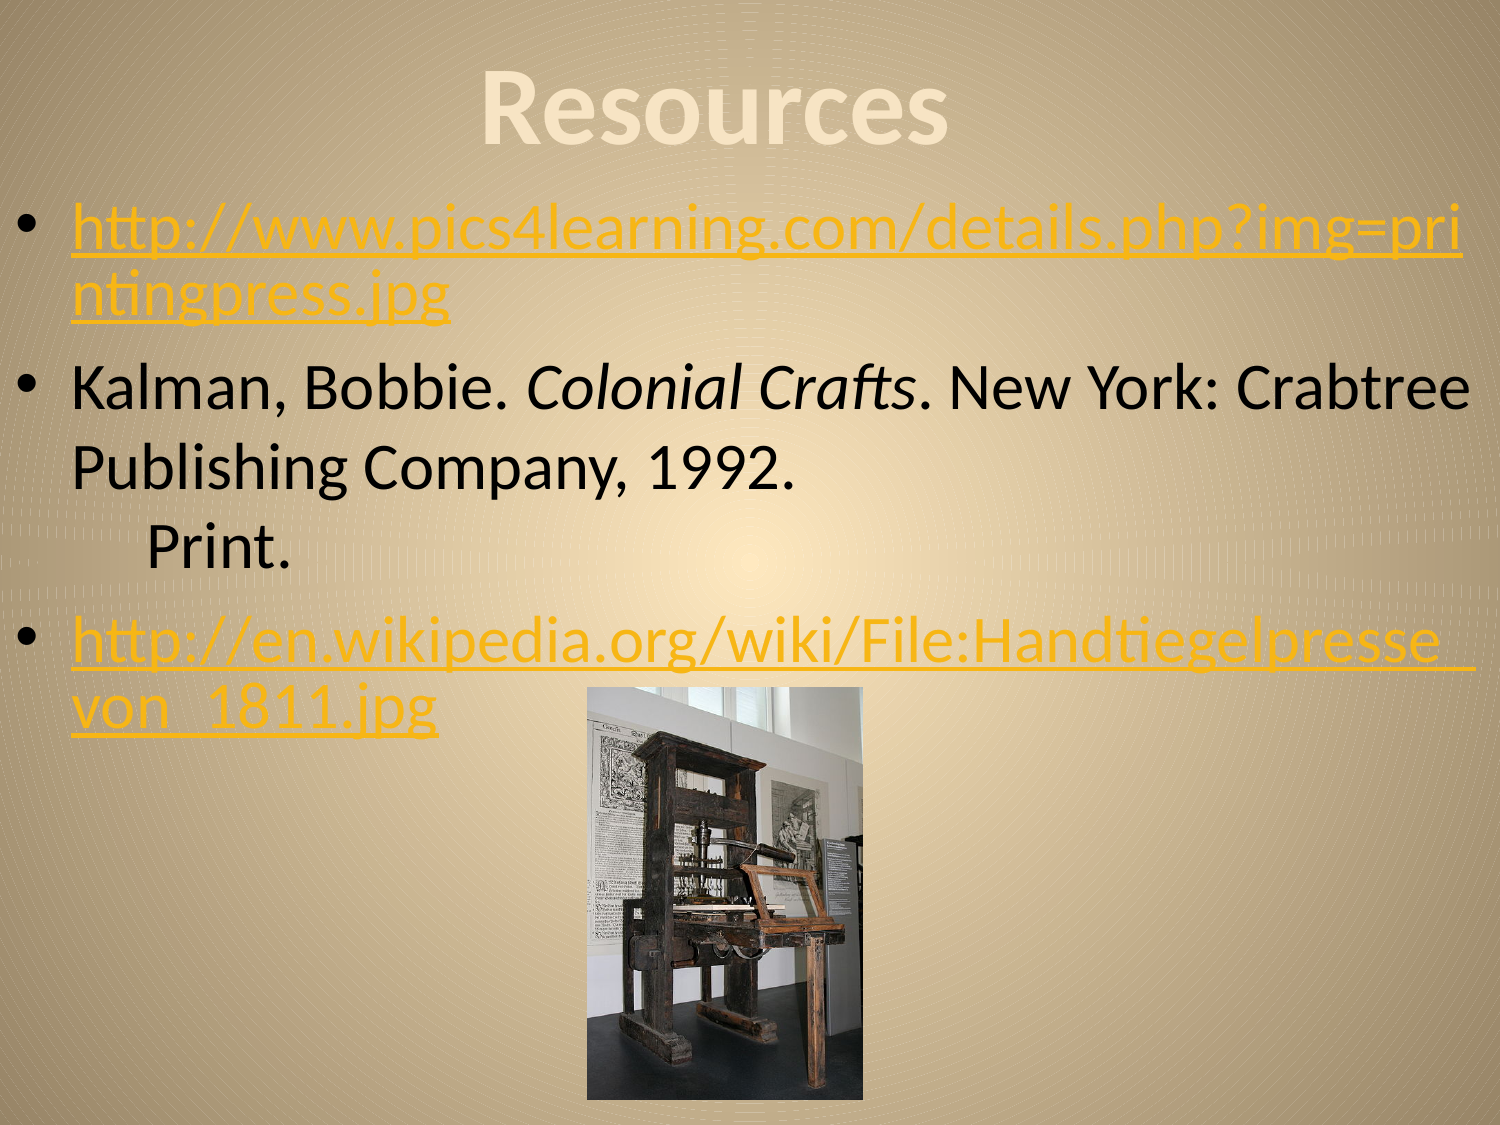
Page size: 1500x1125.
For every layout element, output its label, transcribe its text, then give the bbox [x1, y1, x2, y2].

text_box Resources [464, 24, 967, 175]
picture [587, 687, 863, 1101]
list http://www.pics4learning.com/details.php?img=printingpress.jpg Kalman, Bobbie. Colonial Crafts. New York: Crabtree Publishing Company, 1992. Print. http://en.wikipedia.org/wiki/File:Handtiegelpresse_von_1811.jpg [0, 174, 1500, 1125]
